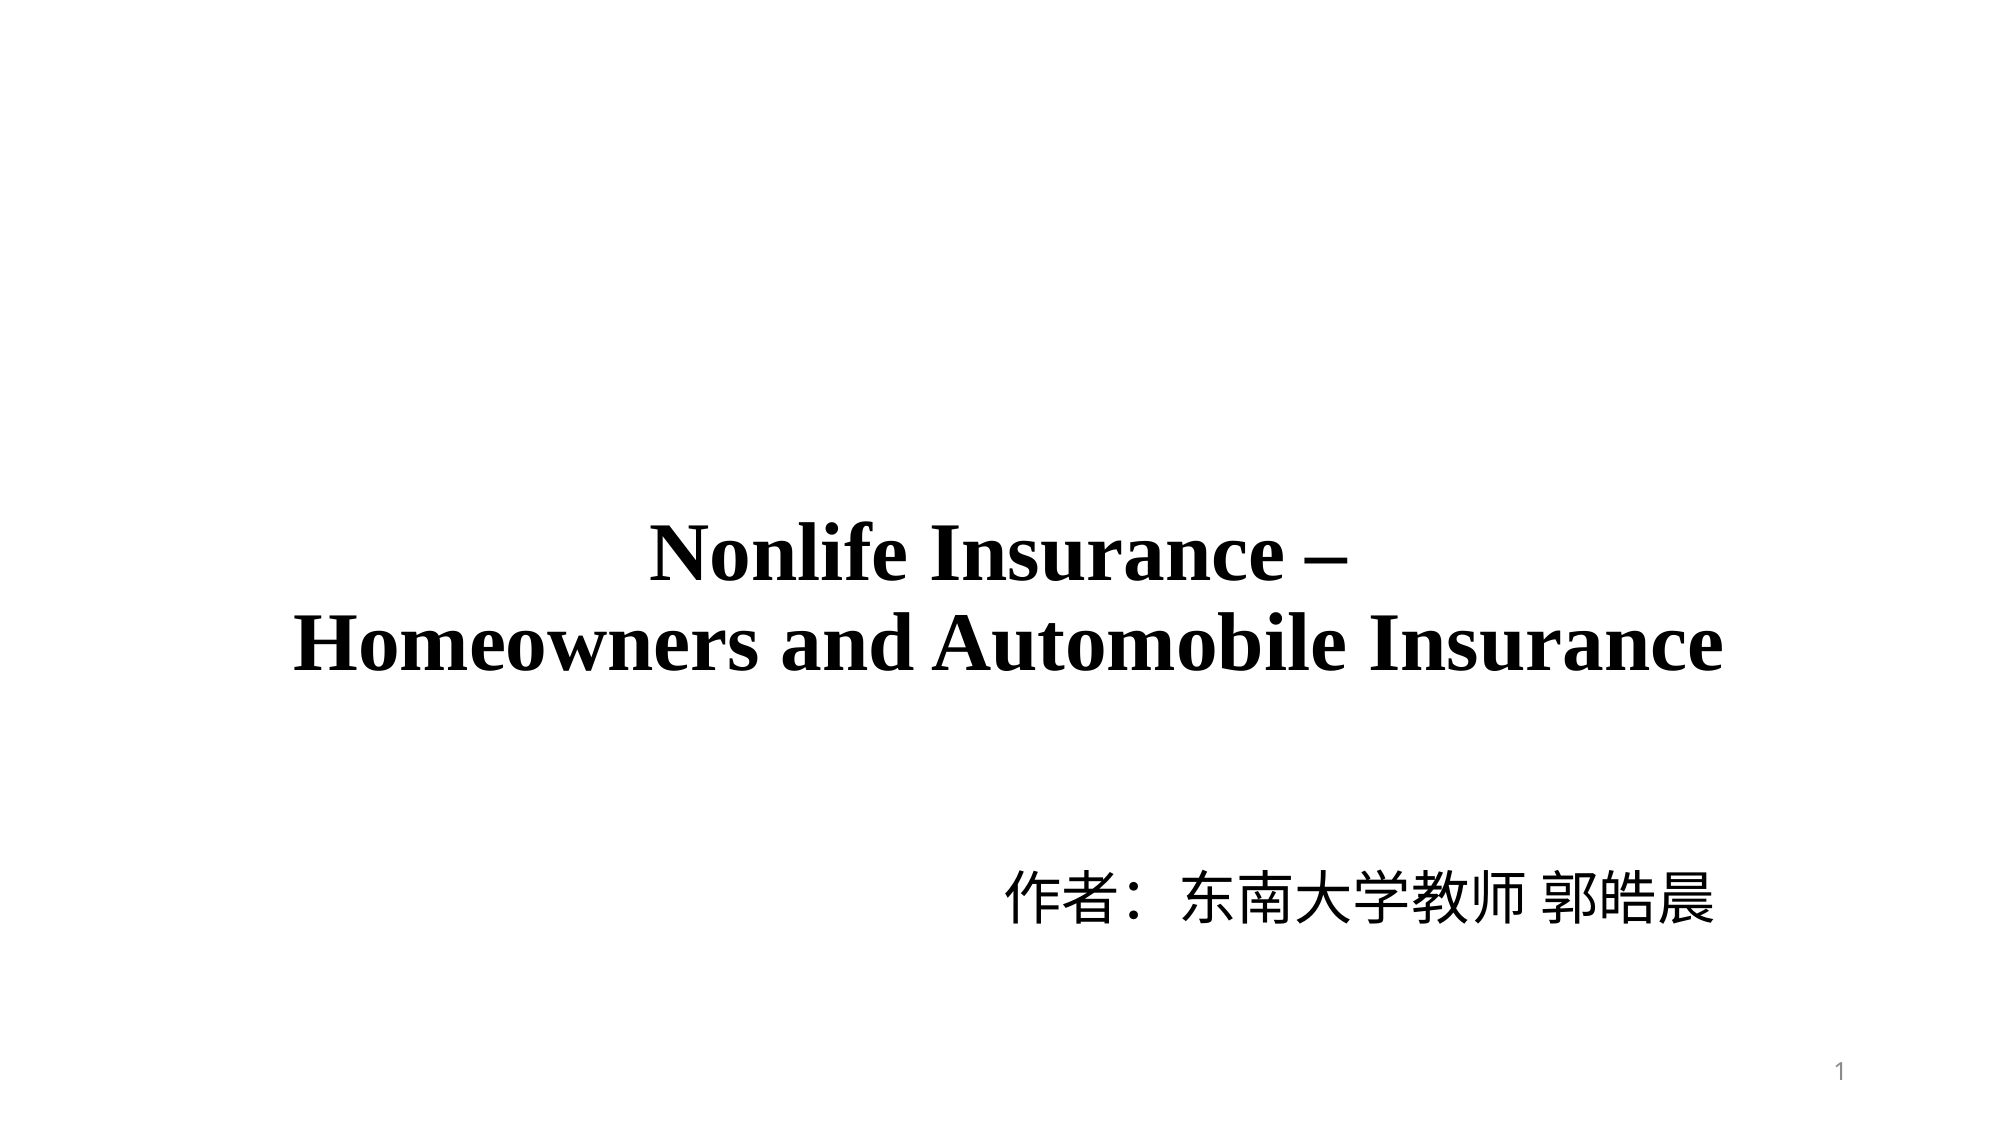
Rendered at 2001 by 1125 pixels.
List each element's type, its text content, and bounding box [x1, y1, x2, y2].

text_box 作者：东南大学教师 郭皓晨 [988, 853, 1731, 939]
slide_number 1 [1412, 1042, 1863, 1103]
title Nonlife Insurance – Homeowners and Automobile Insurance [55, 349, 1964, 697]
